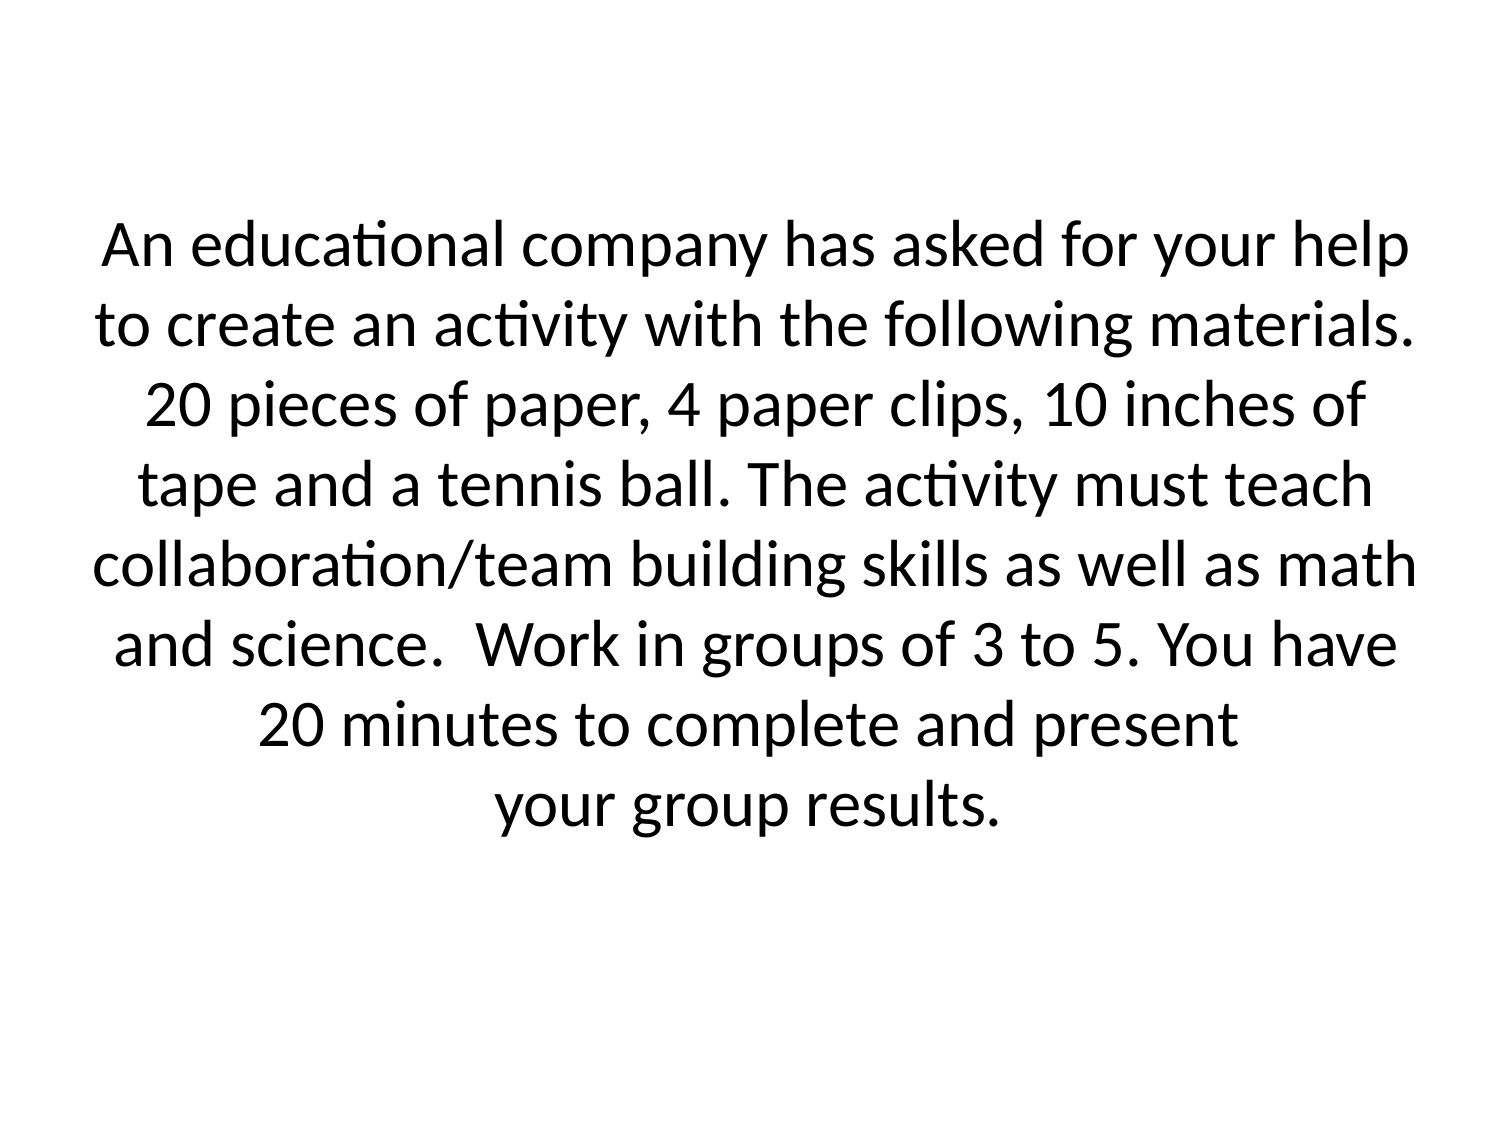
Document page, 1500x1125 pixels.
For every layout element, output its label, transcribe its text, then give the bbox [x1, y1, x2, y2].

text_box An educational company has asked for your help to create an activity with the following materials. 20 pieces of paper, 4 paper clips, 10 inches of tape and a tennis ball. The activity must teach collaboration/team building skills as well as math and science. Work in groups of 3 to 5. You have 20 minutes to complete and present your group results. [62, 112, 1450, 847]
